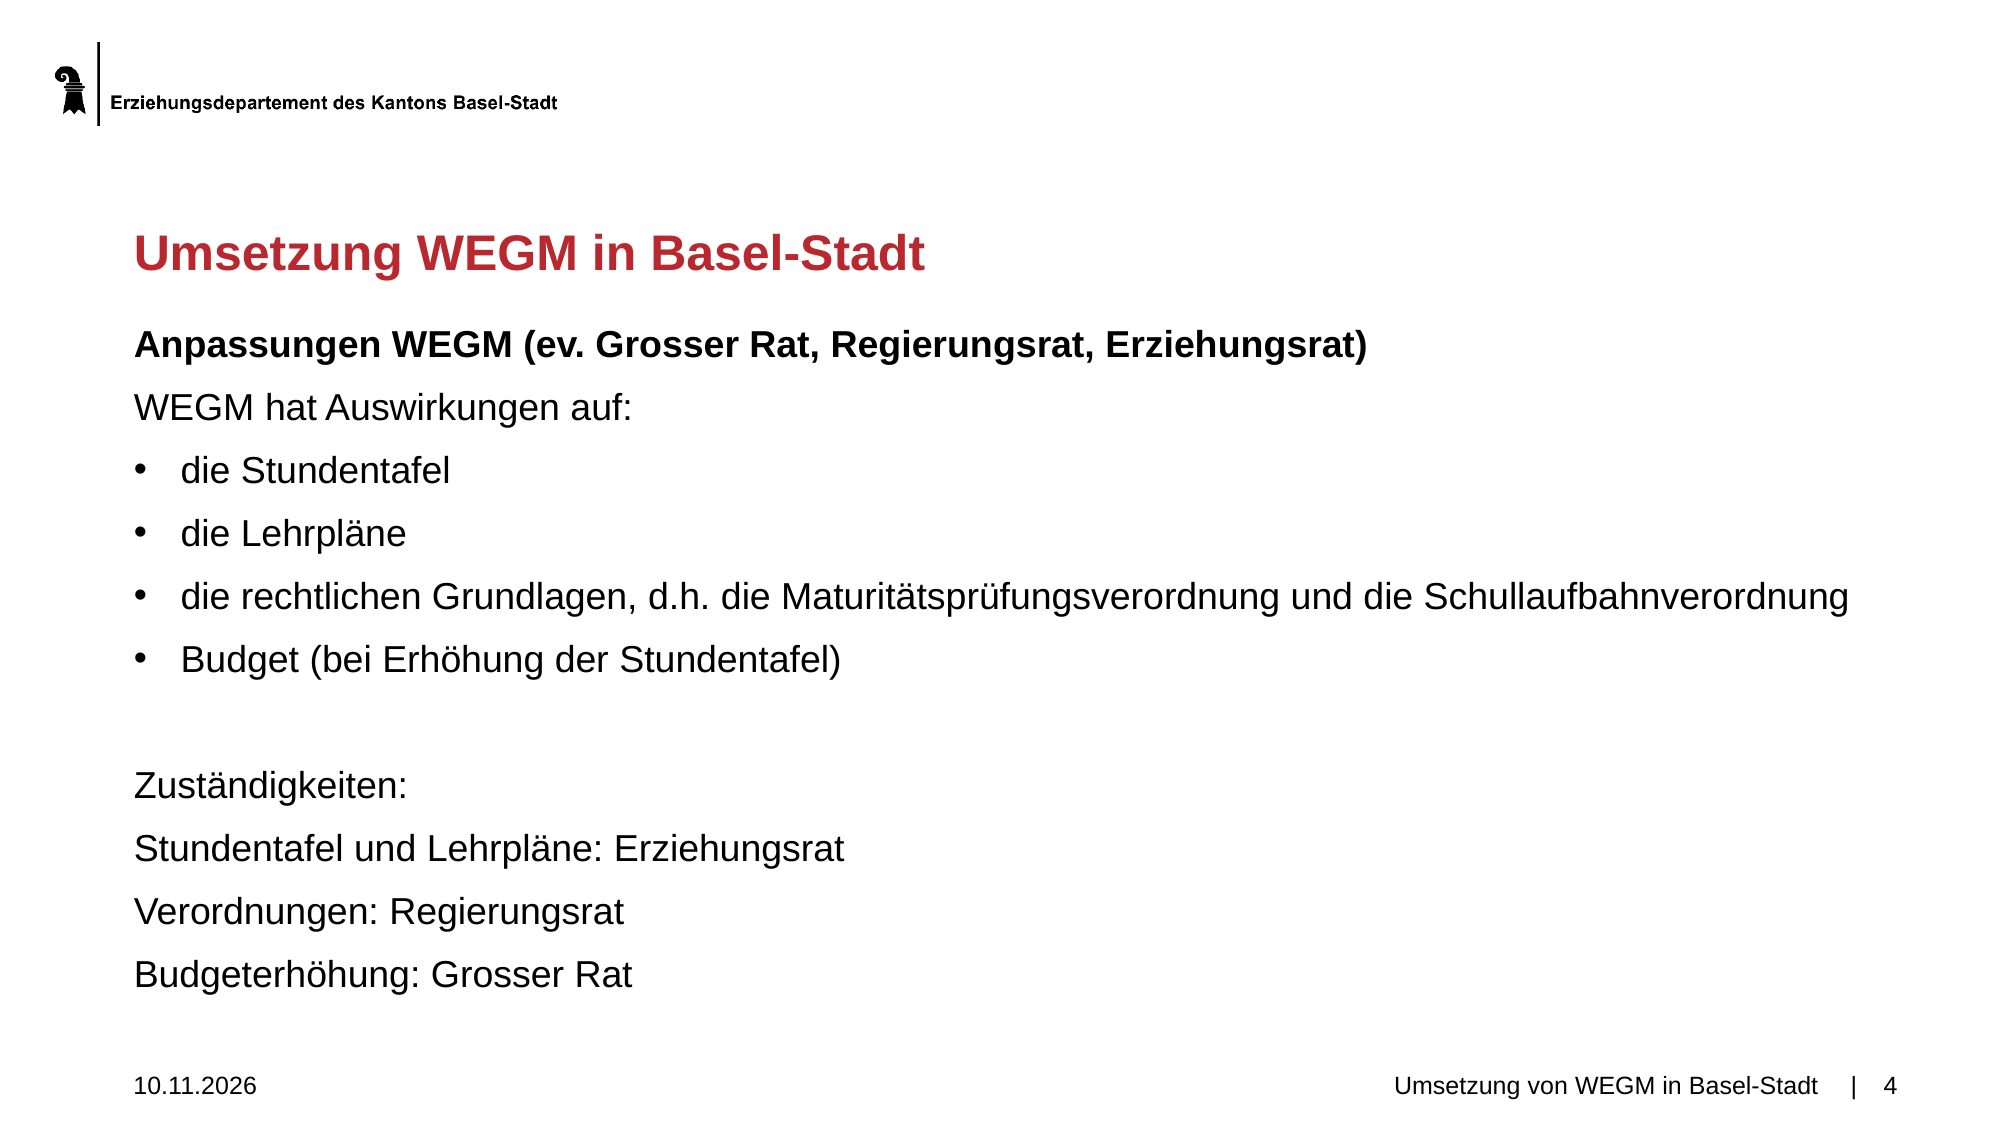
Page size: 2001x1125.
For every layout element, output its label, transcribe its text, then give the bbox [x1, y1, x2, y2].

footer Umsetzung von WEGM in Basel-Stadt [598, 1064, 1820, 1125]
slide_number | 4 [1850, 1064, 2000, 1125]
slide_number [133, 1064, 567, 1125]
title Umsetzung WEGM in Basel-Stadt [133, 219, 1914, 281]
picture [54, 42, 557, 126]
list Anpassungen WEGM (ev. Grosser Rat, Regierungsrat, Erziehungsrat) WEGM hat Auswirkungen auf: die Stundentafel die Lehrpläne die rechtlichen Grundlagen, d.h. die Maturitätsprüfungsverordnung und die Schullaufbahnverordnung Budget (bei Erhöhung der Stundentafel) Zuständigkeiten: Stundentafel und Lehrpläne: Erziehungsrat Verordnungen: Regierungsrat Budgeterhöhung: Grosser Rat [133, 320, 1914, 1018]
